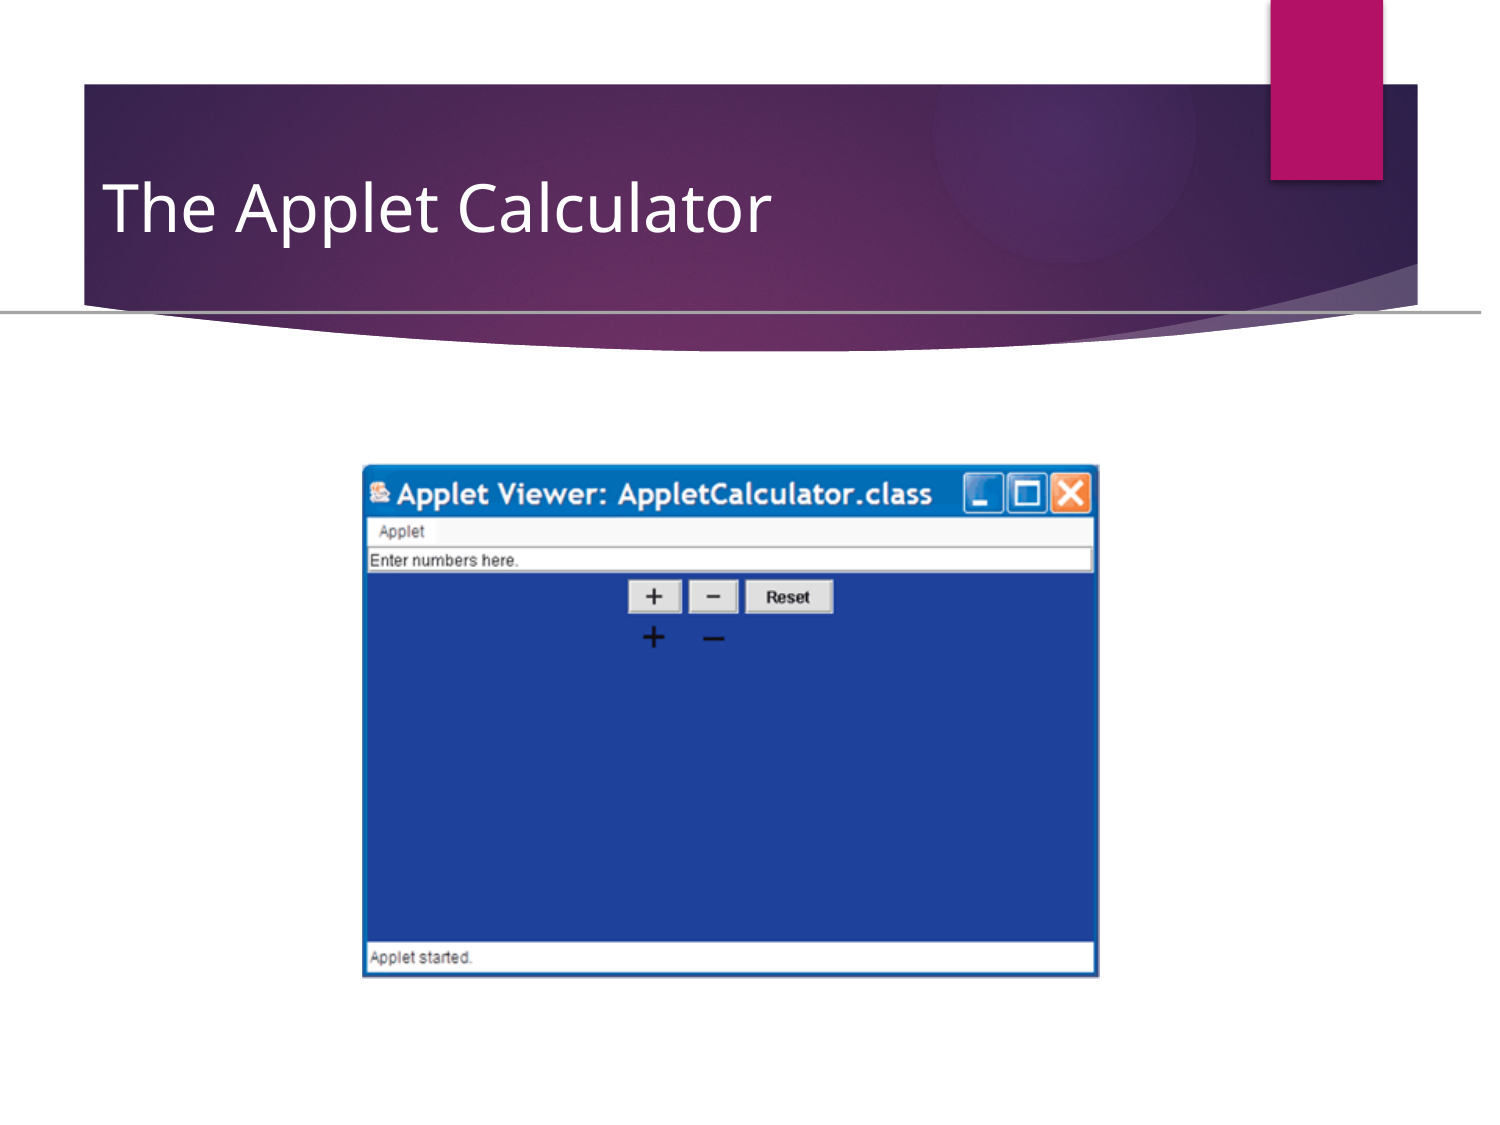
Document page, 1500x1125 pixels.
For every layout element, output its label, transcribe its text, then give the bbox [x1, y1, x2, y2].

picture [362, 462, 1101, 979]
title The Applet Calculator [87, 149, 1500, 263]
